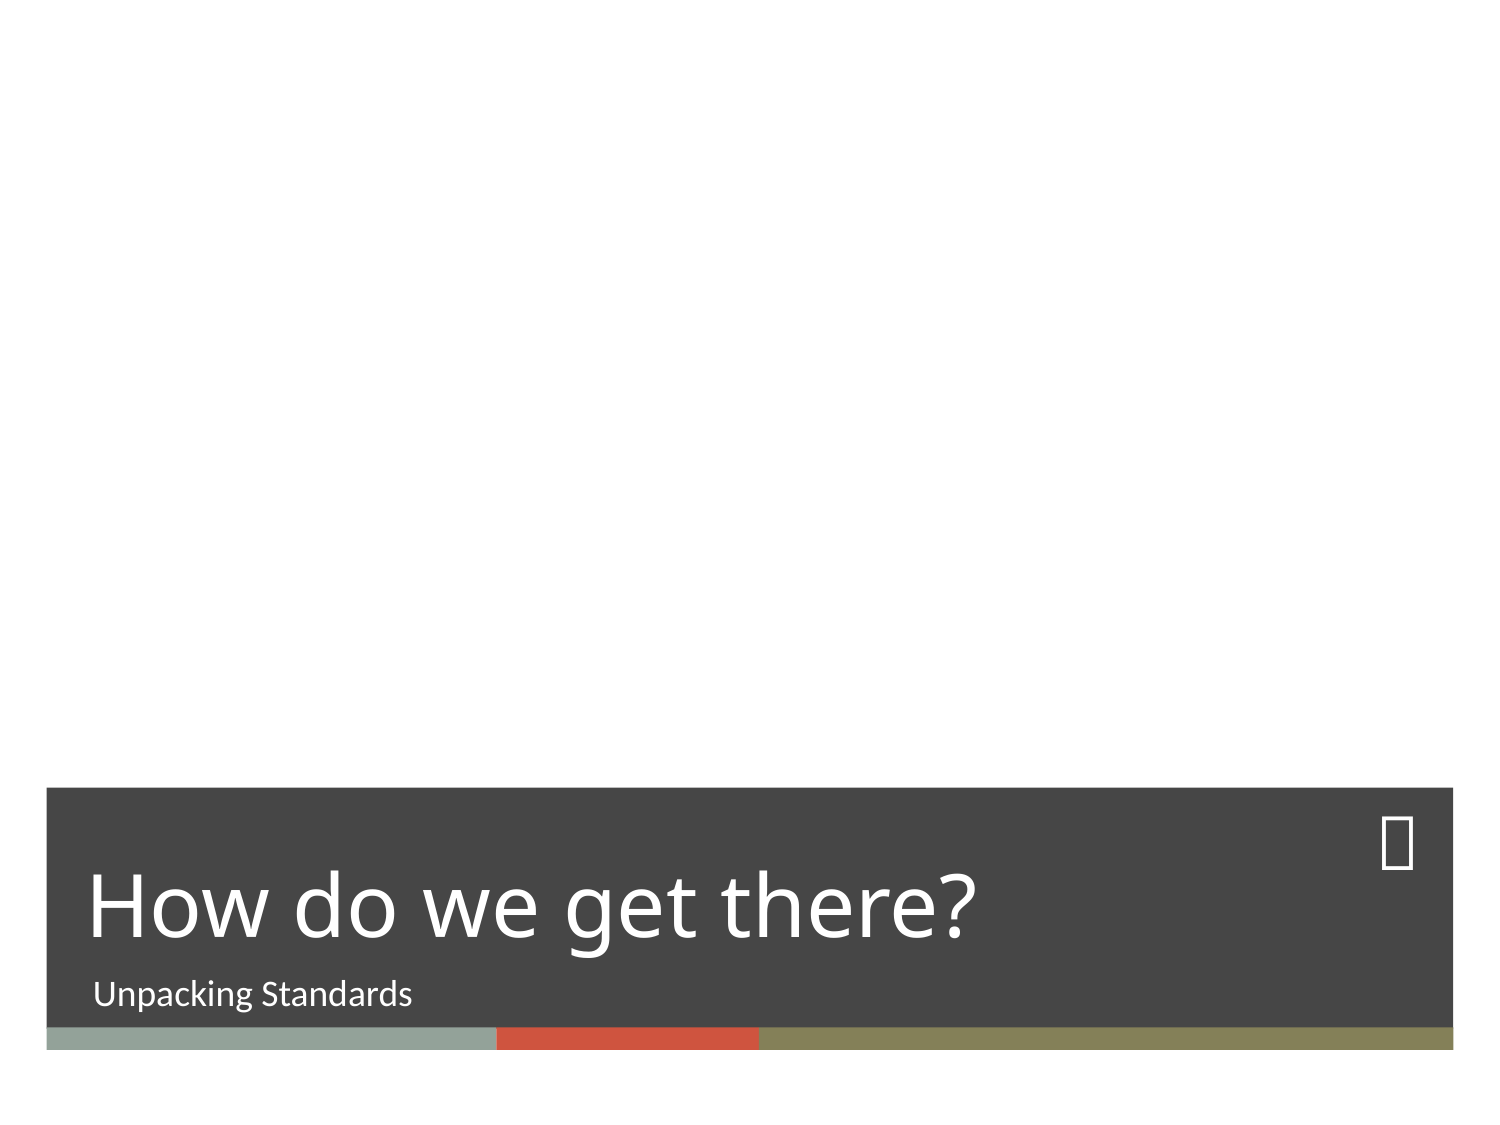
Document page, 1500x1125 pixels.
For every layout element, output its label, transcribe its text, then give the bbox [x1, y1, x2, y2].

title How do we get there? [70, 789, 1346, 963]
list Unpacking Standards [78, 961, 1347, 1028]
